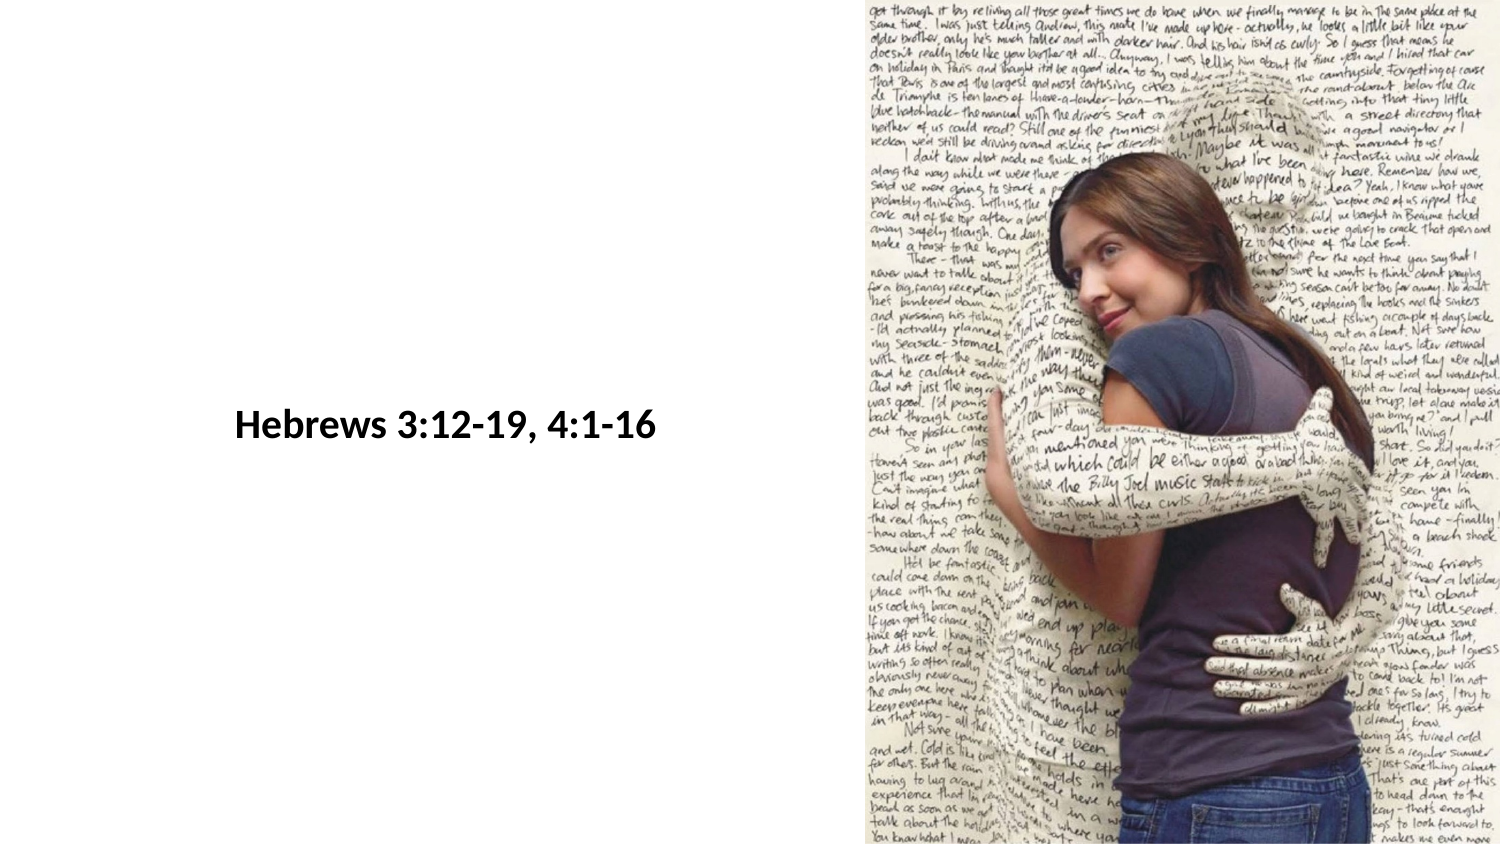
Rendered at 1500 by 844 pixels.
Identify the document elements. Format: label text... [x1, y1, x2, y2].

text_box Hebrews 3:12-19, 4:1-16 [0, 389, 859, 454]
picture [864, 0, 1500, 844]
